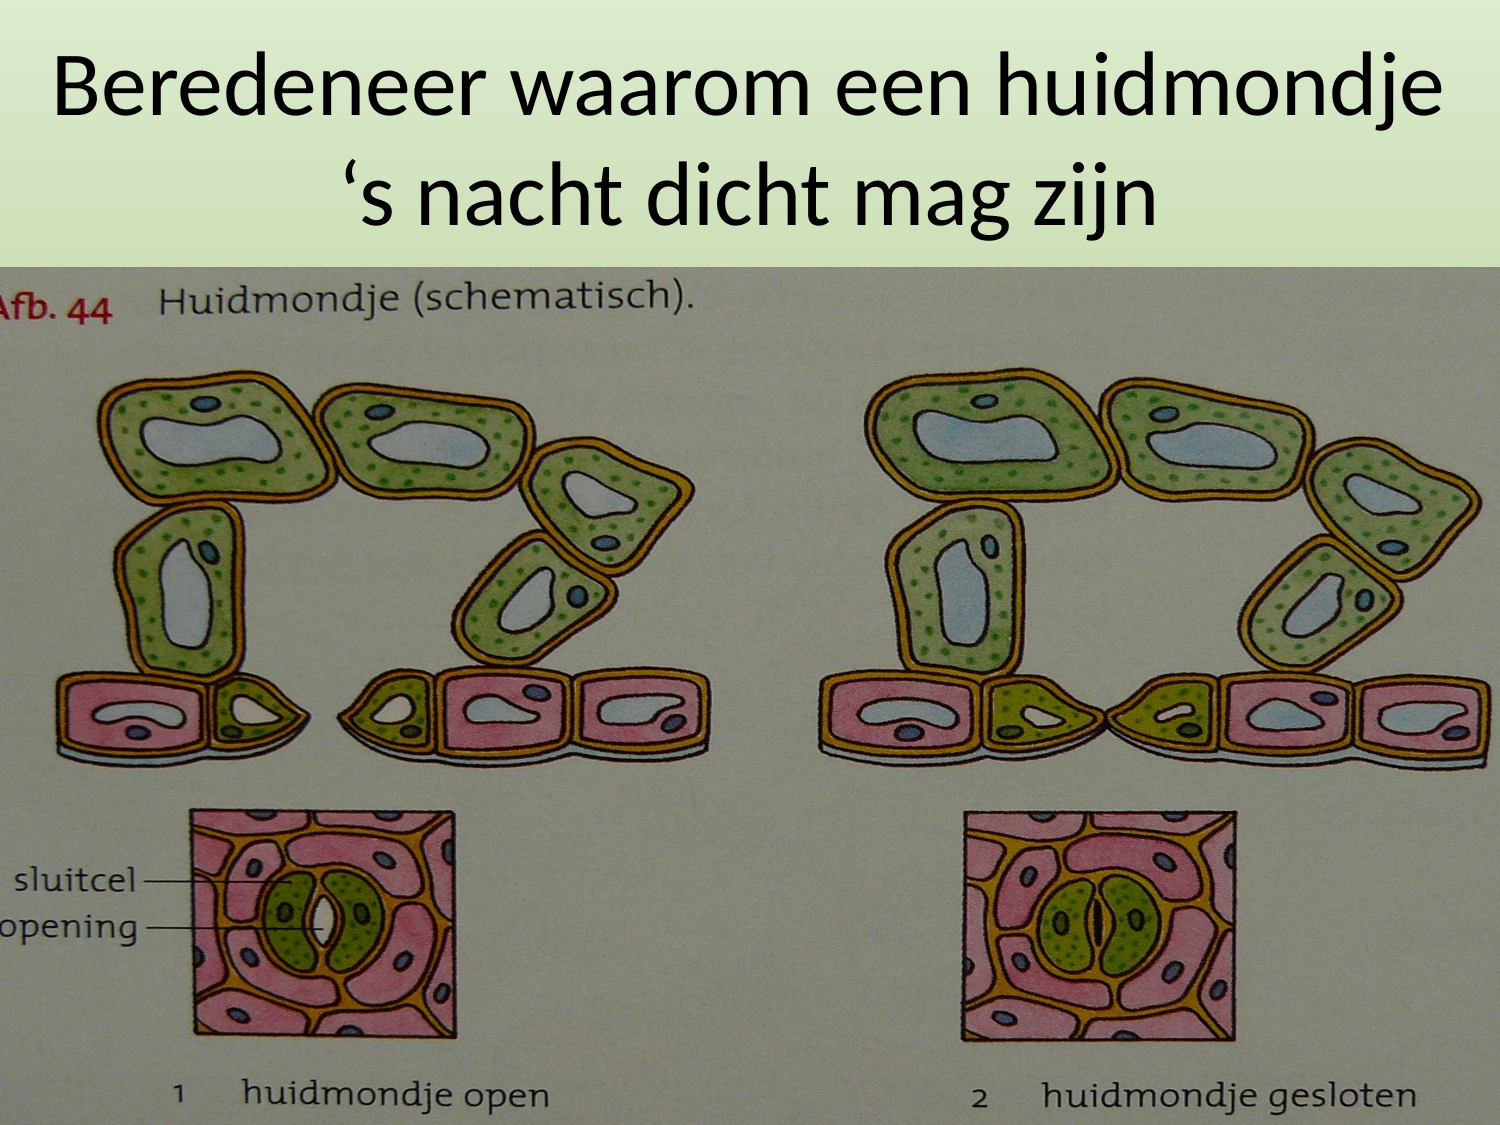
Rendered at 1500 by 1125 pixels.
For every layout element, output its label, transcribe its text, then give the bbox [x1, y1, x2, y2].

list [0, 266, 1500, 1125]
title Beredeneer waarom een huidmondje ‘s nacht dicht mag zijn [0, 0, 1500, 266]
